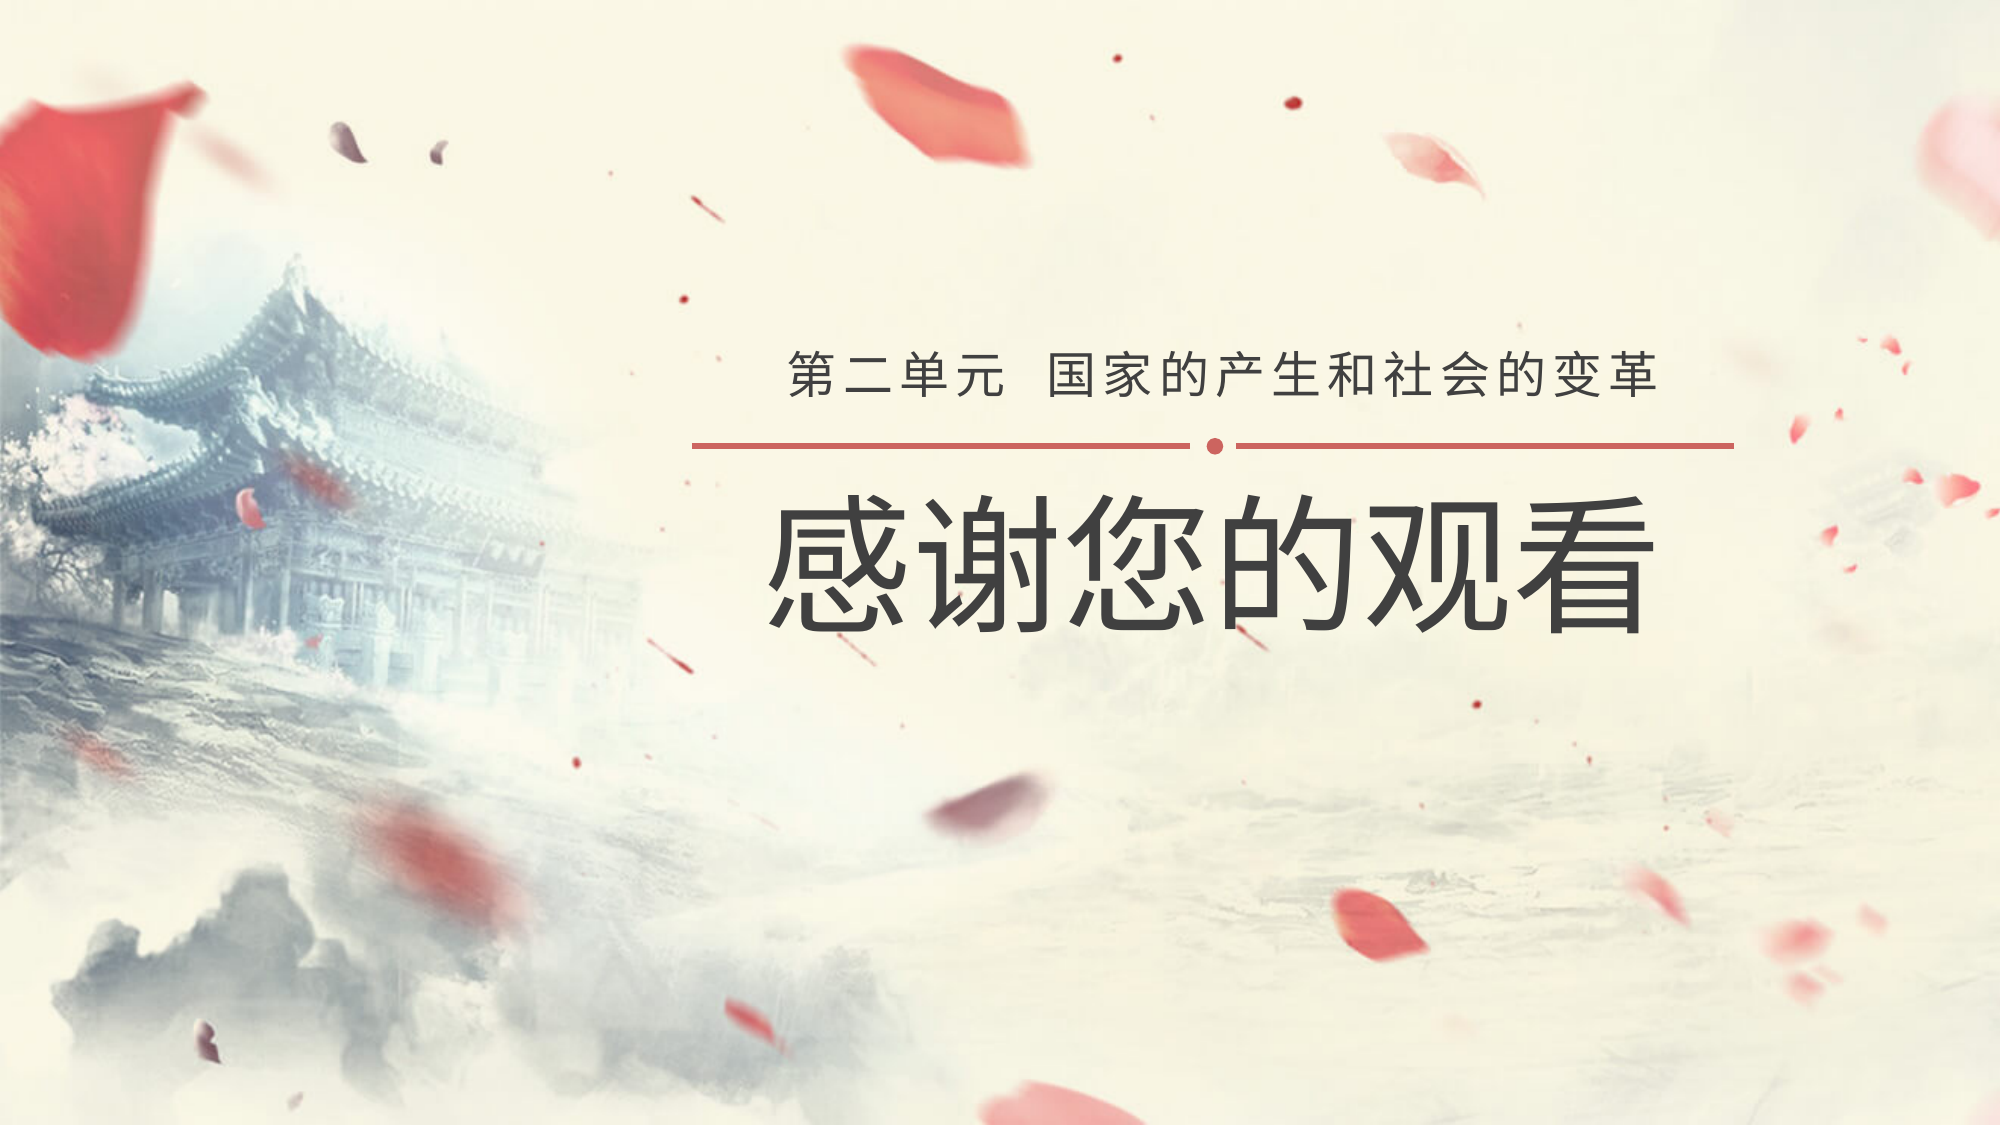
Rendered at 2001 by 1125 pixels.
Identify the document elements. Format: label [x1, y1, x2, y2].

picture [0, 0, 2000, 1125]
text_box [691, 437, 1734, 455]
